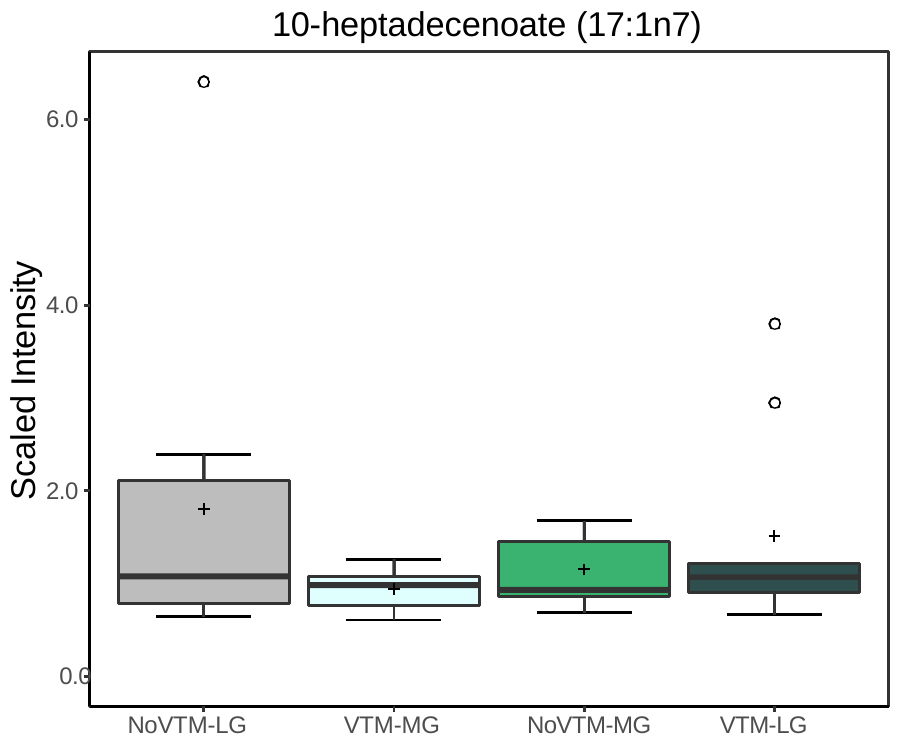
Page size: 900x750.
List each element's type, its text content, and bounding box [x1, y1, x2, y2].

text_box VTM-MG [341, 721, 463, 738]
text_box 2.0 [44, 473, 78, 504]
footer 0.0 [57, 661, 95, 750]
text_box Scaled Intensity [1, 256, 45, 503]
text_box 4.0 [45, 287, 78, 319]
text_box NoVTM-MG [525, 721, 656, 738]
slide_number NoVTM-LG [125, 721, 257, 750]
text_box 10-heptadecenoate (17:1n7) [270, 0, 708, 44]
text_box VTM-LG [717, 721, 813, 738]
text_box 6.0 [44, 101, 78, 133]
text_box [83, 50, 891, 713]
